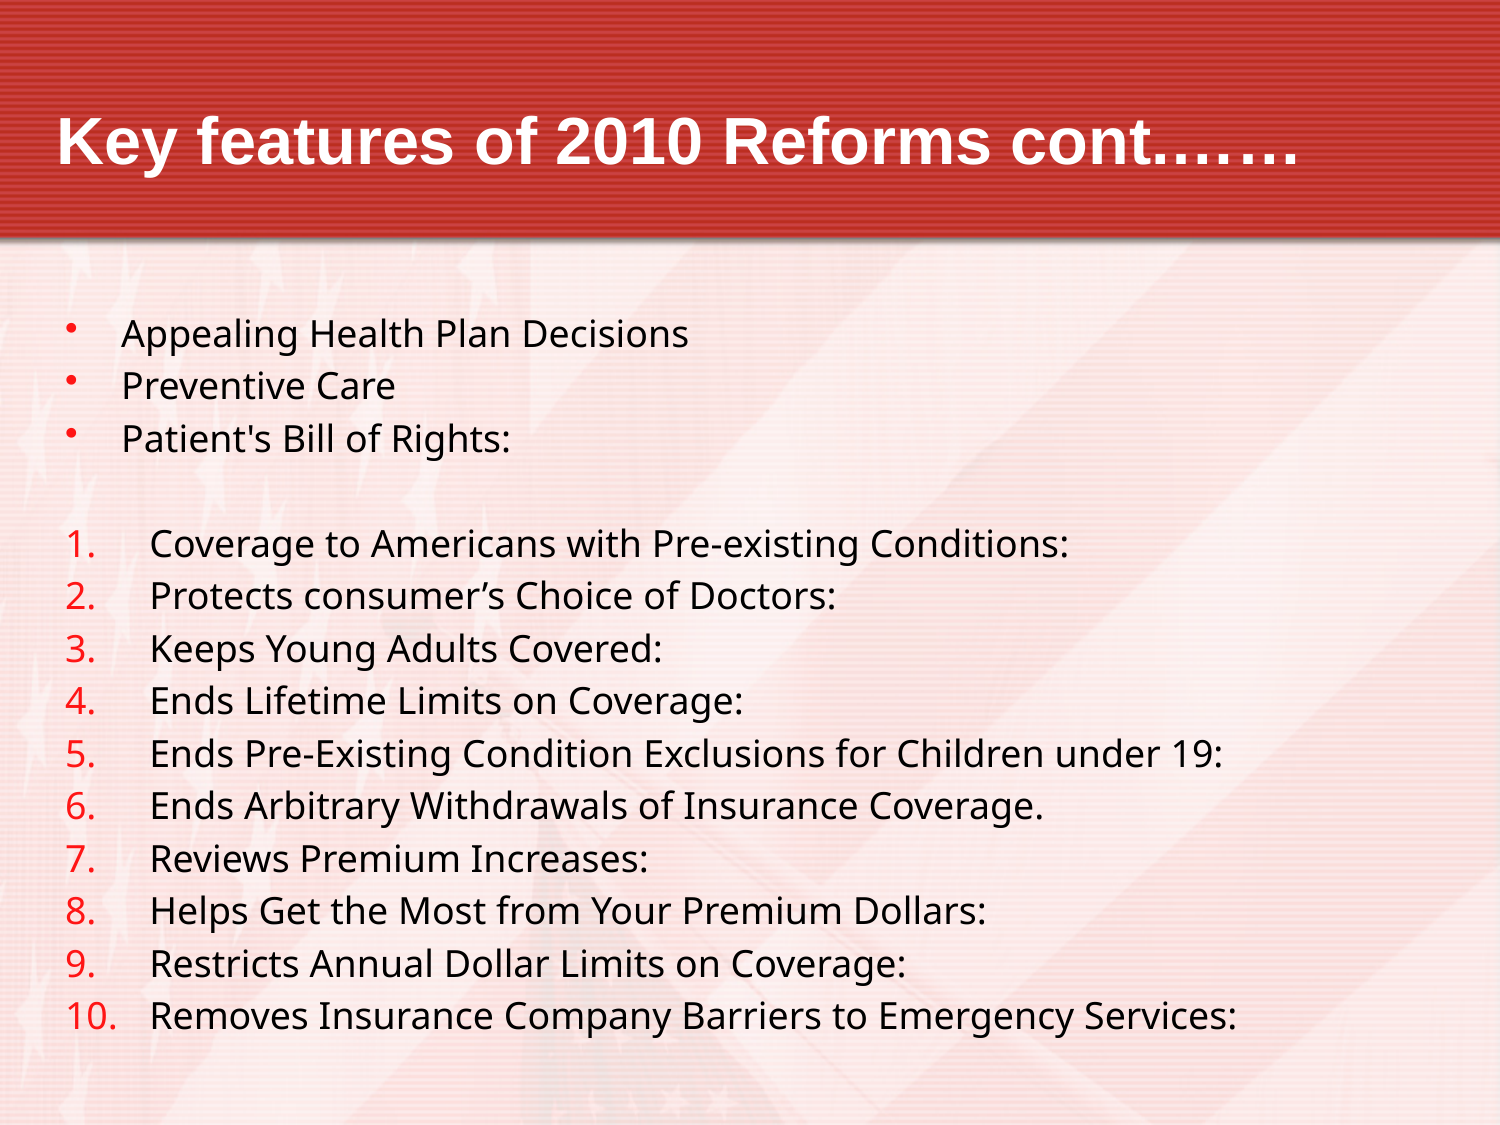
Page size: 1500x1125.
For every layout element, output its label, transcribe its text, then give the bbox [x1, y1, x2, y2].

list Appealing Health Plan Decisions Preventive Care Patient's Bill of Rights: Coverage to Americans with Pre-existing Conditions: Protects consumer’s Choice of Doctors: Keeps Young Adults Covered: Ends Lifetime Limits on Coverage: Ends Pre-Existing Condition Exclusions for Children under 19: Ends Arbitrary Withdrawals of Insurance Coverage. Reviews Premium Increases: Helps Get the Most from Your Premium Dollars: Restricts Annual Dollar Limits on Coverage: Removes Insurance Company Barriers to Emergency Services: [50, 249, 1438, 1069]
picture [0, 0, 1500, 1125]
title Key features of 2010 Reforms cont.…… [41, 42, 1459, 186]
